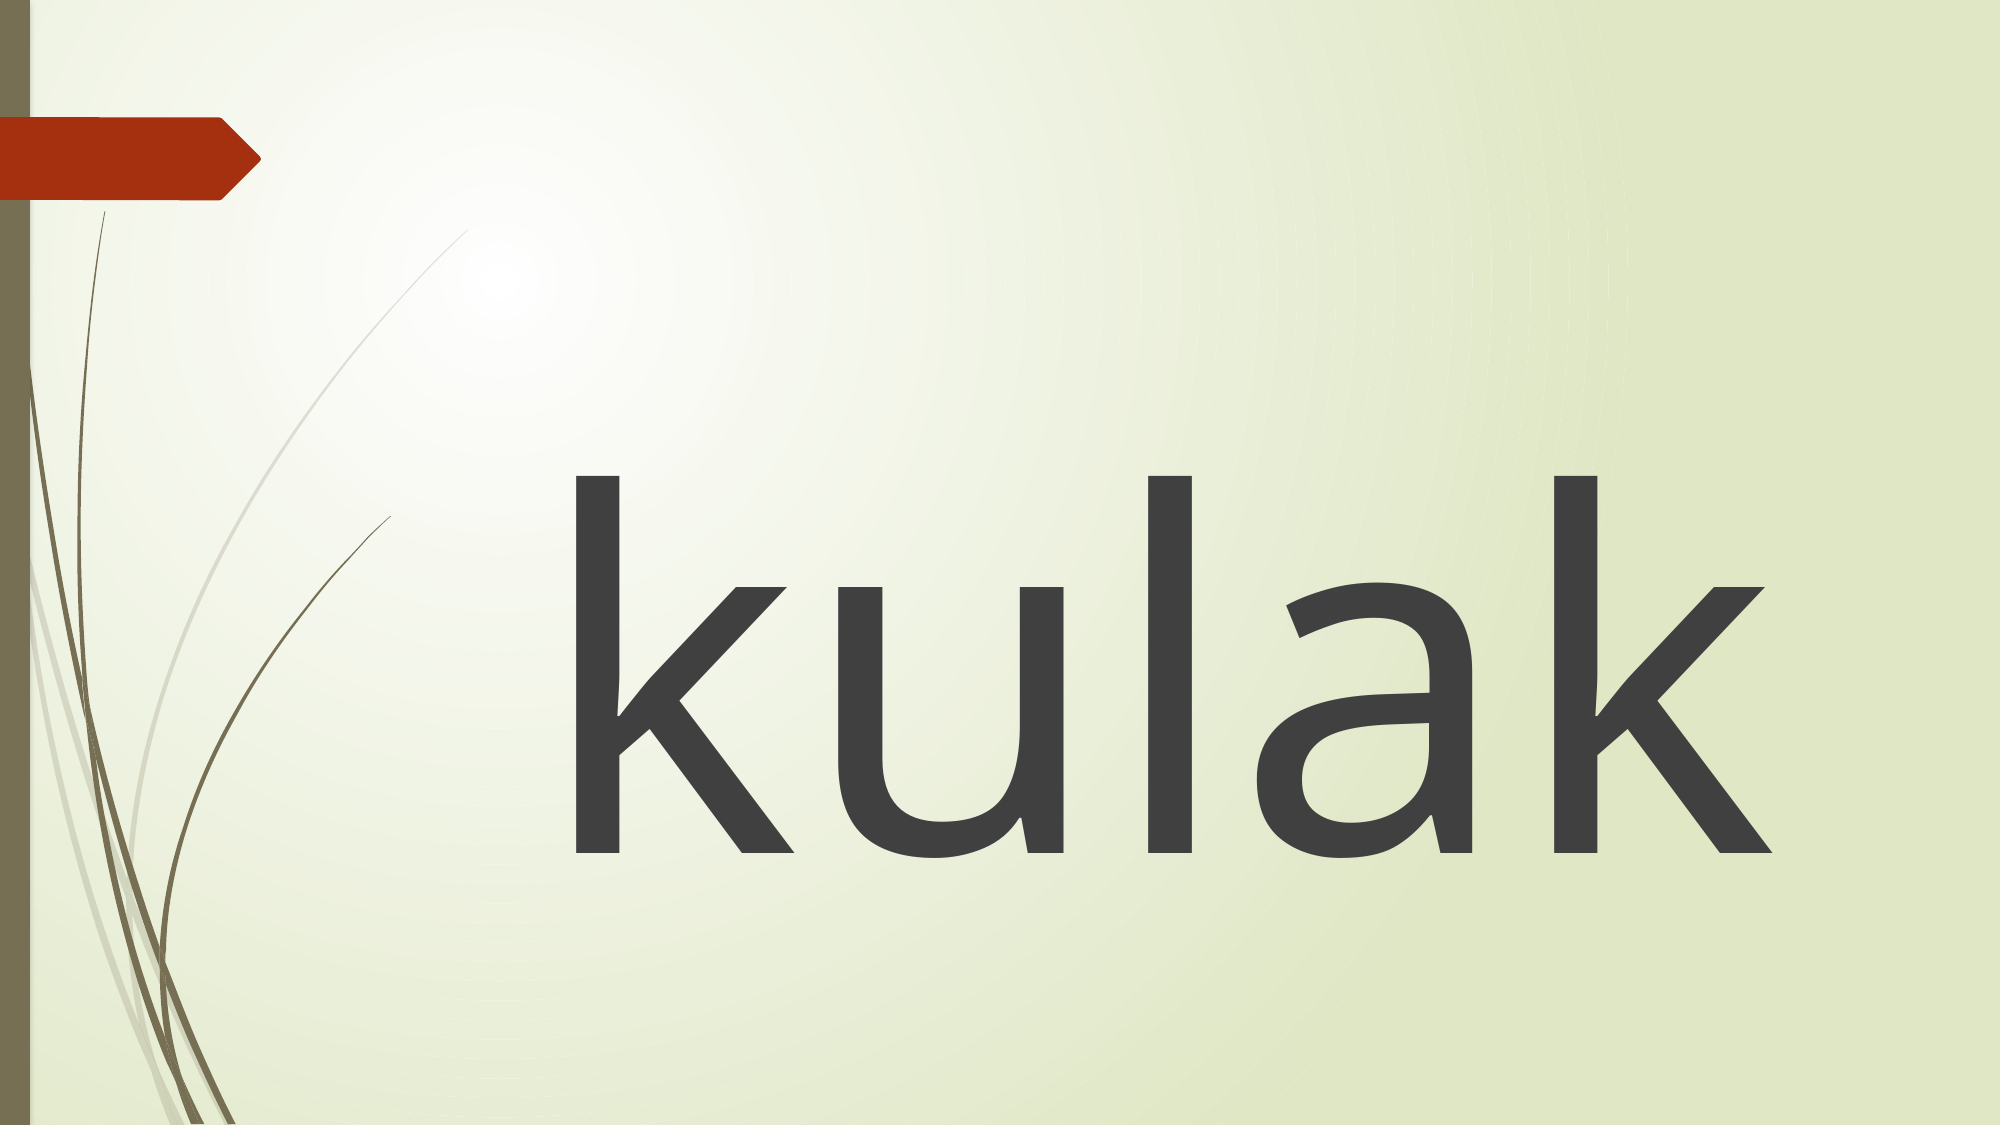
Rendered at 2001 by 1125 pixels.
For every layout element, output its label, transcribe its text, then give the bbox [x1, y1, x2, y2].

list kulak [424, 350, 1888, 970]
